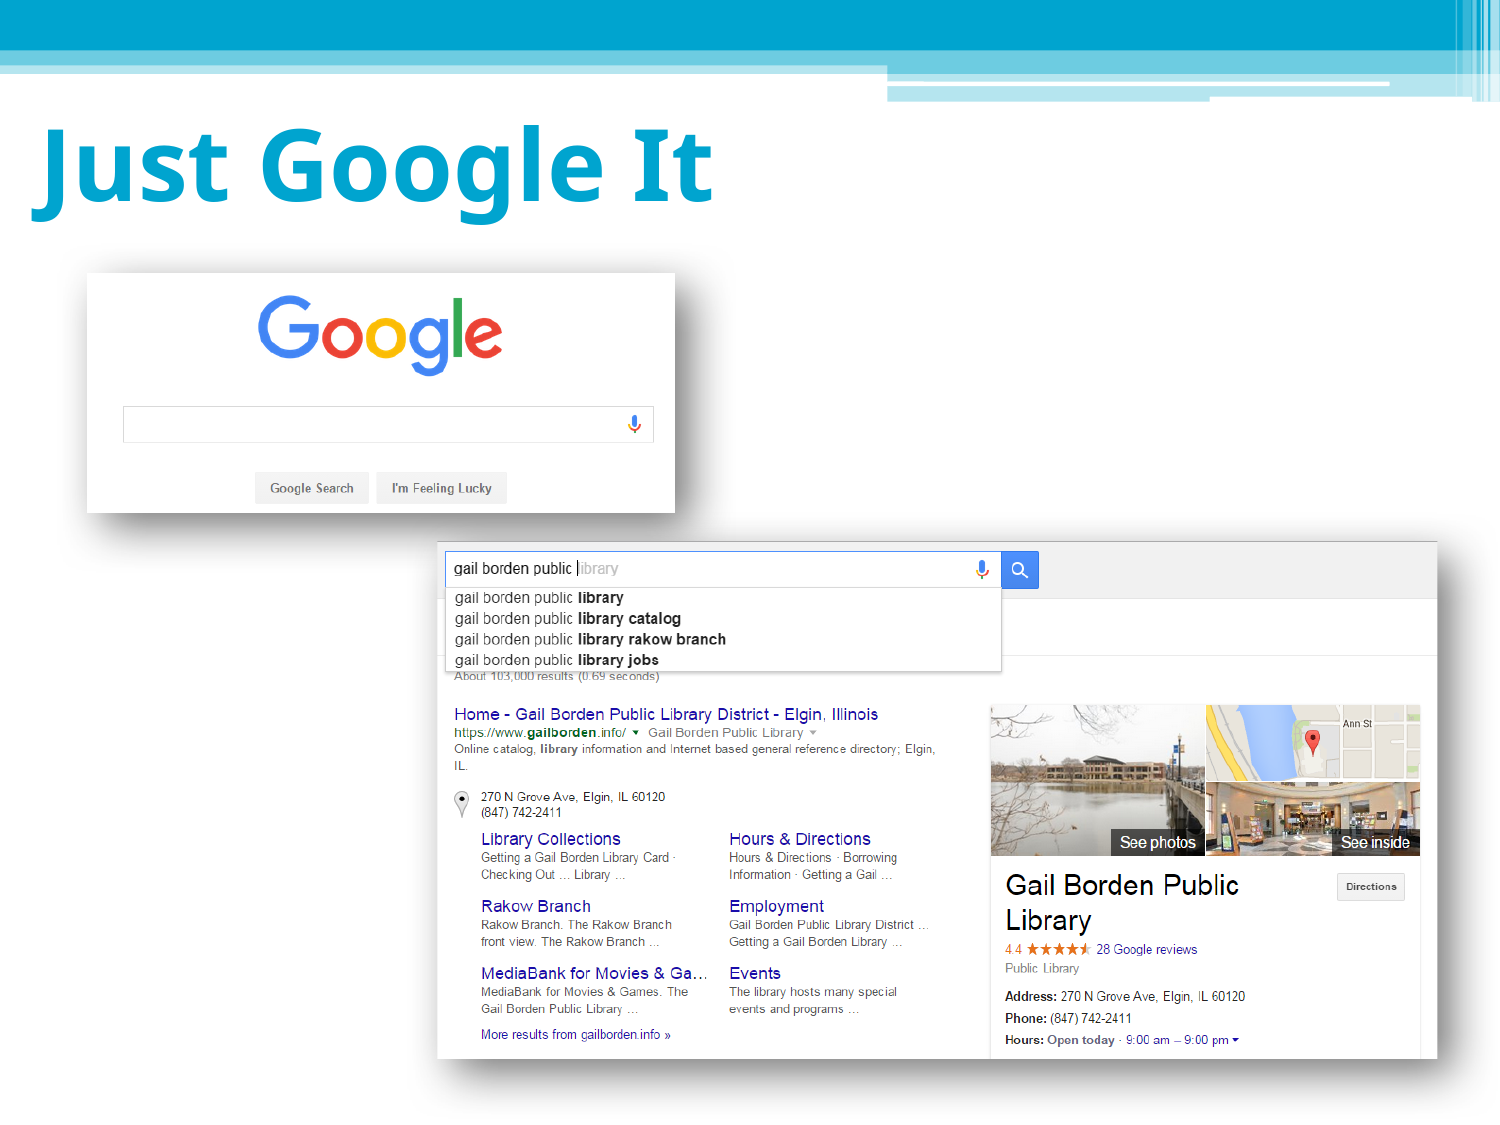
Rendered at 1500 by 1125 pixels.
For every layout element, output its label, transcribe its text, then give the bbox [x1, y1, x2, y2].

picture [87, 273, 675, 513]
picture [437, 541, 1438, 1059]
title Just Google It [24, 75, 1368, 248]
